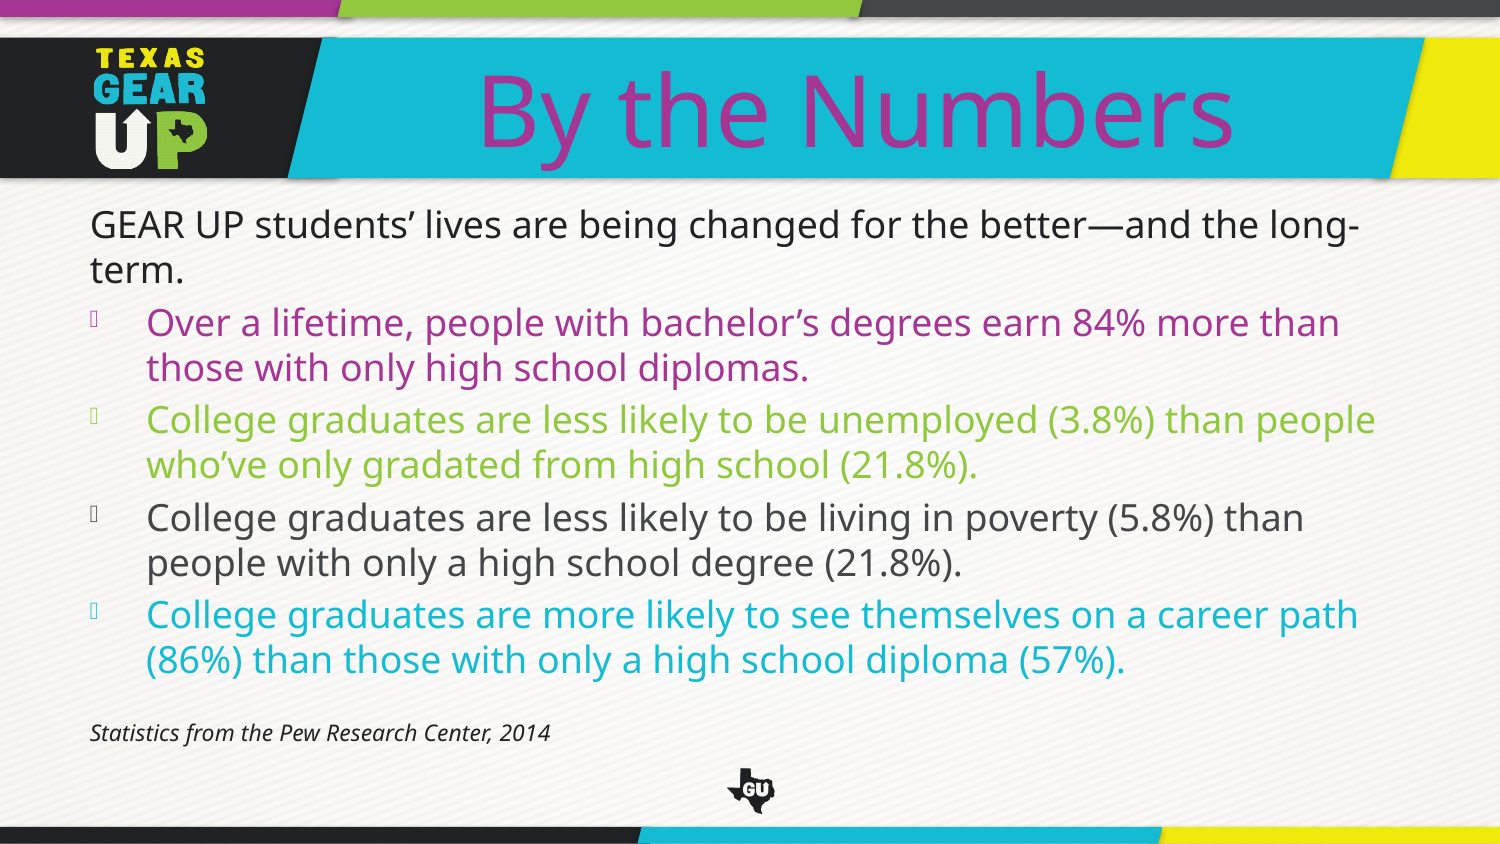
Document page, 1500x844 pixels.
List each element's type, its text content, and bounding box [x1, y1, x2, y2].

list GEAR UP students’ lives are being changed for the better—and the long-term. Over a lifetime, people with bachelor’s degrees earn 84% more than those with only high school diplomas. College graduates are less likely to be unemployed (3.8%) than people who’ve only gradated from high school (21.8%). College graduates are less likely to be living in poverty (5.8%) than people with only a high school degree (21.8%). College graduates are more likely to see themselves on a career path (86%) than those with only a high school diploma (57%). Statistics from the Pew Research Center, 2014 [75, 196, 1425, 750]
text_box By the Numbers [337, 37, 1375, 179]
